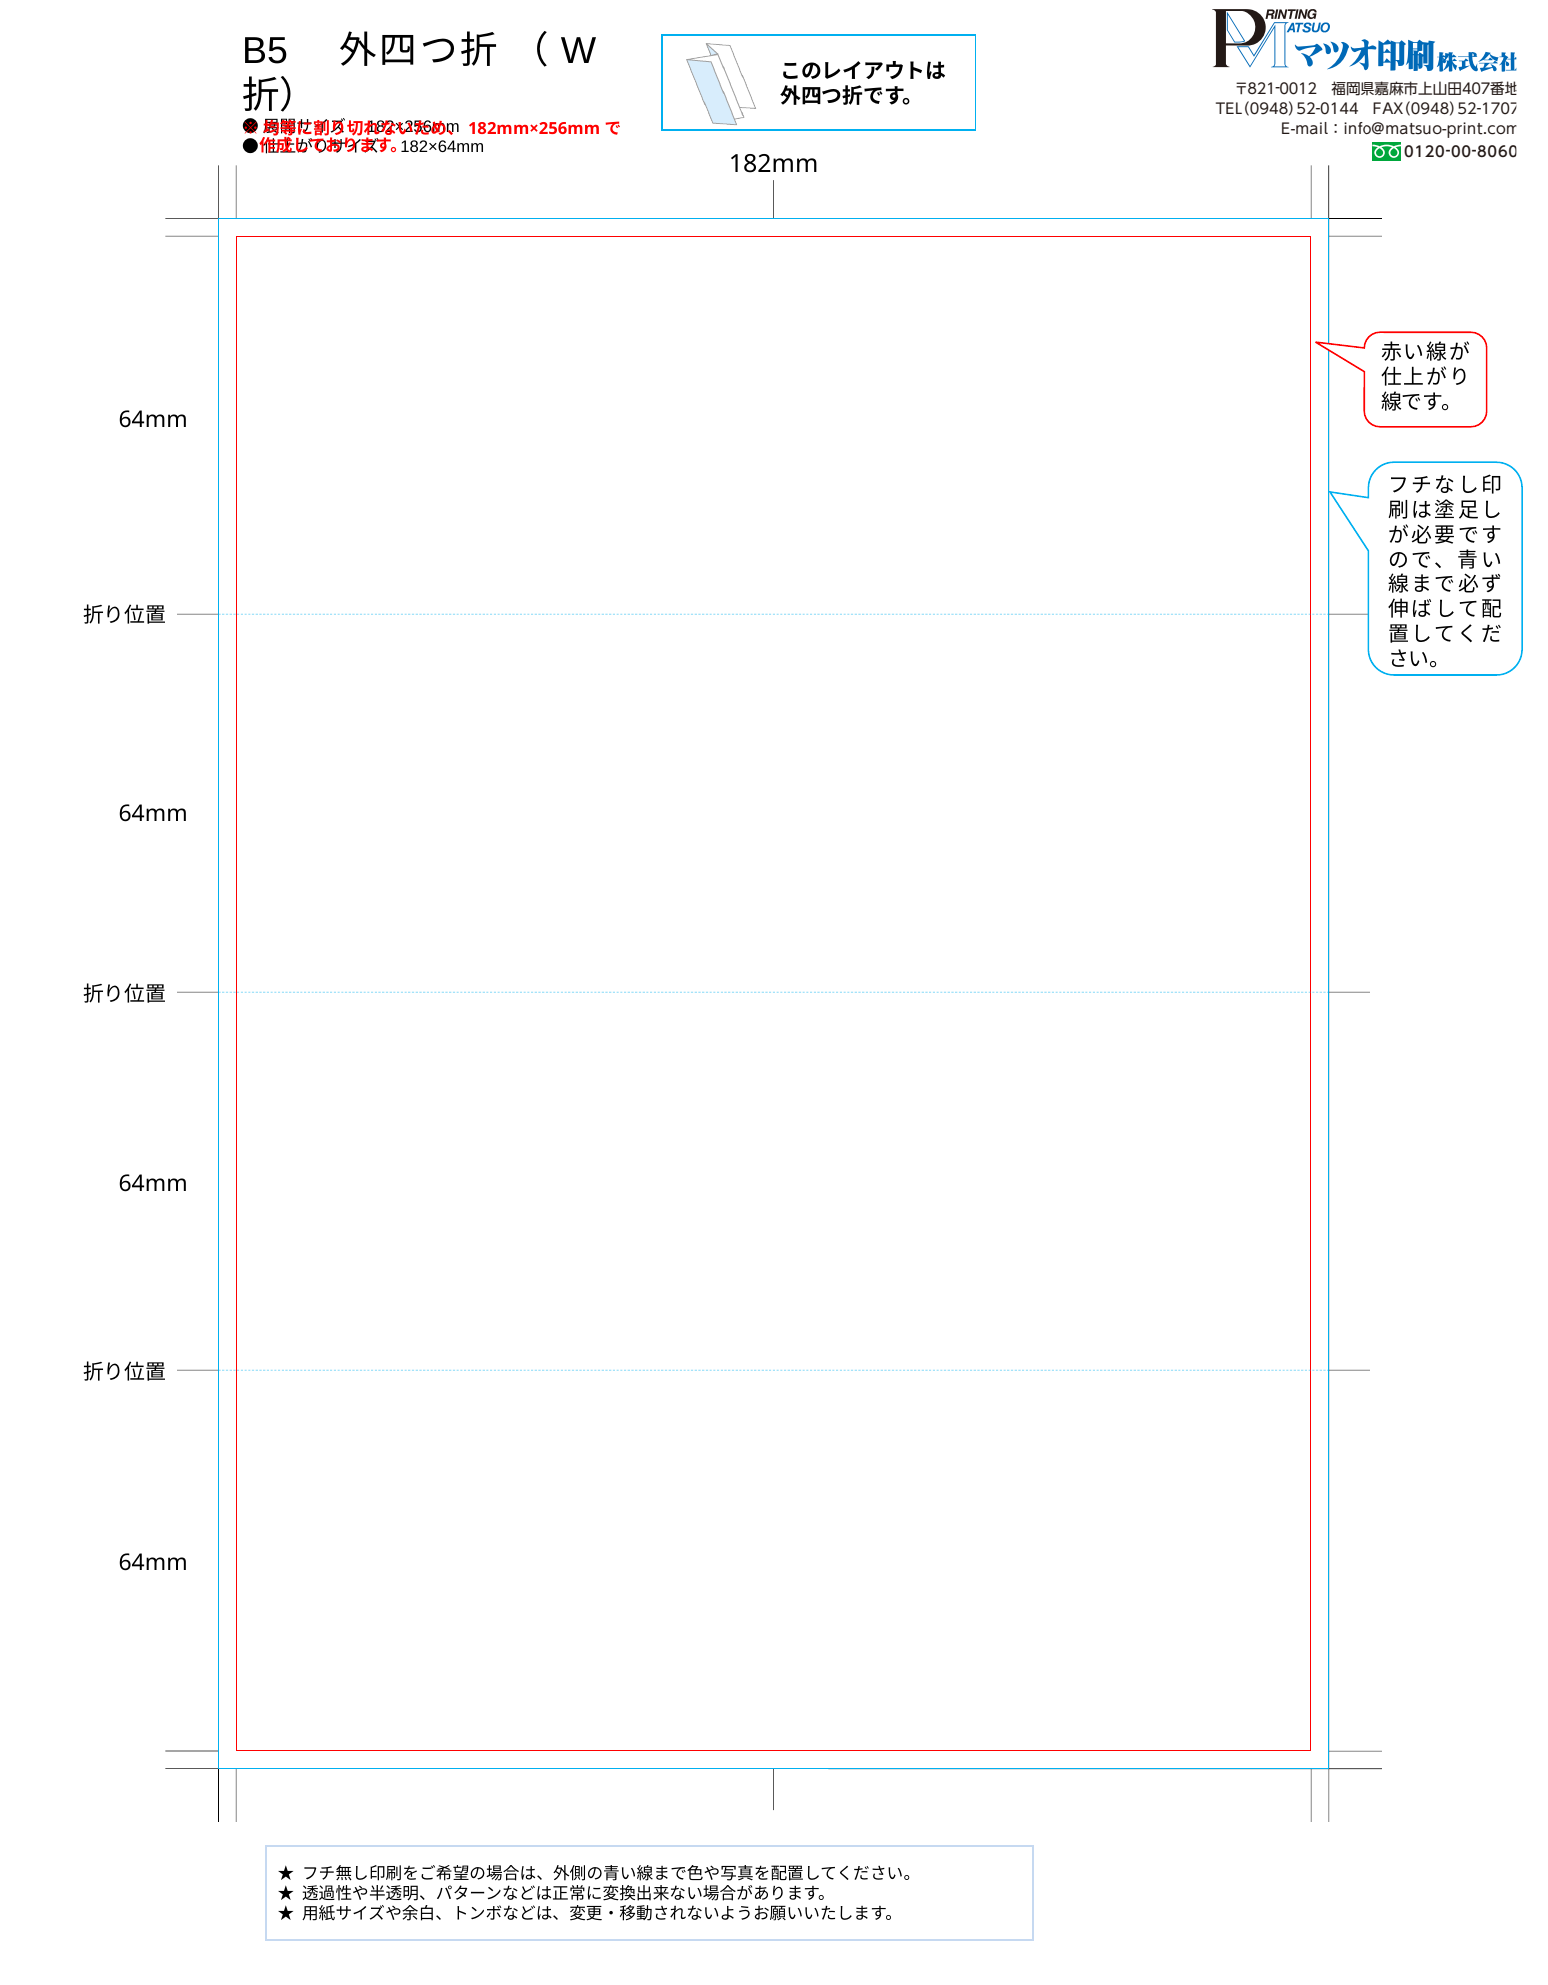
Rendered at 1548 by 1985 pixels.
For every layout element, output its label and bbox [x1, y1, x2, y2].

picture [667, 40, 780, 128]
